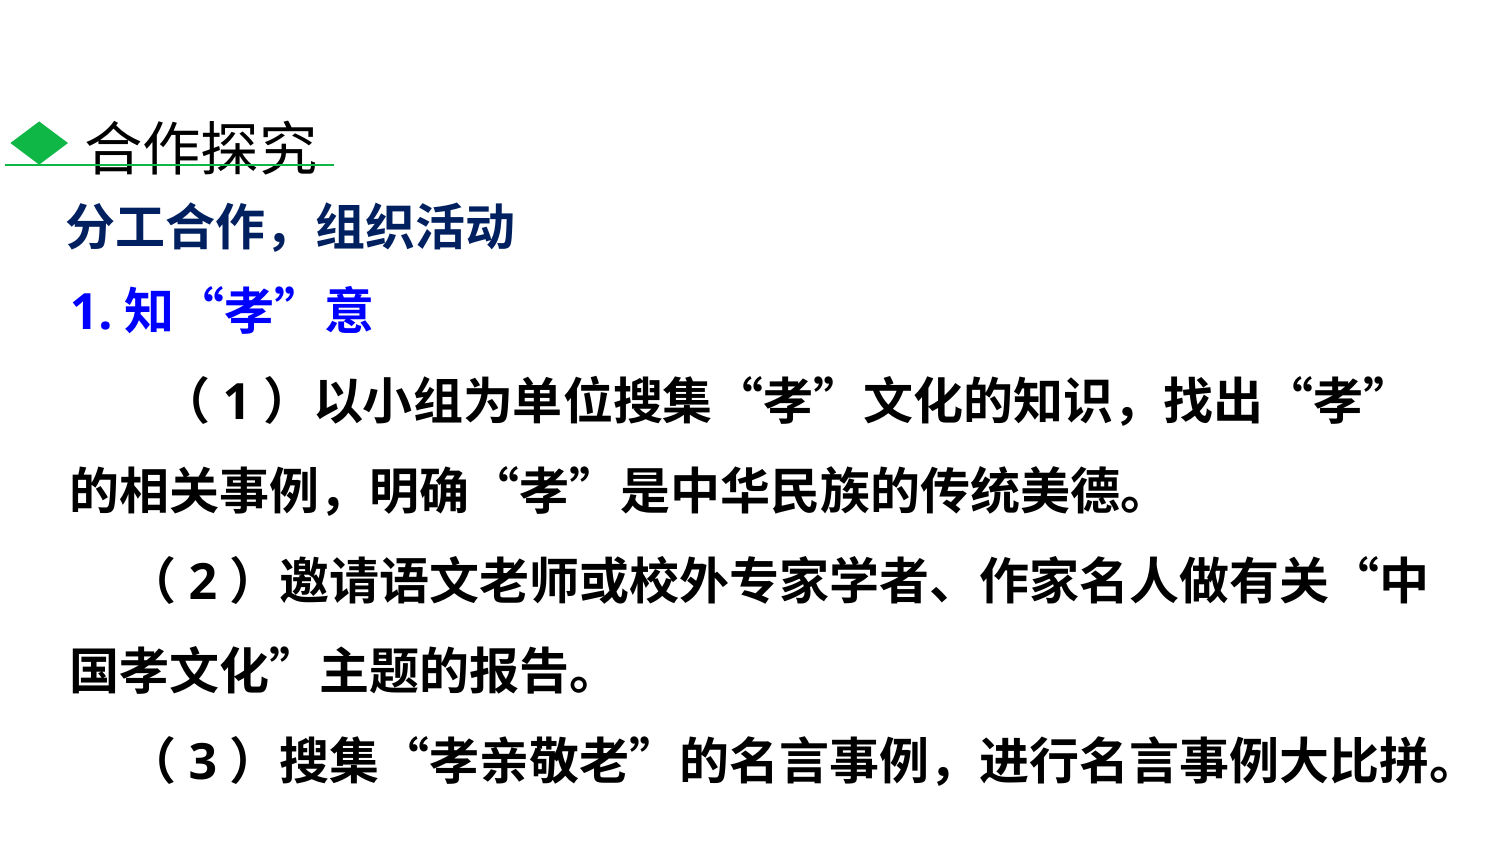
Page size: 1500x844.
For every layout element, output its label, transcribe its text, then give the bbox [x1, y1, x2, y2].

text_box 1.知“孝”意 （1）以小组为单位搜集“孝”文化的知识，找出“孝”的相关事例，明确“孝”是中华民族的传统美德。 （2）邀请语文老师或校外专家学者、作家名人做有关“中国孝文化”主题的报告。 （3）搜集“孝亲敬老”的名言事例，进行名言事例大比拼。 [55, 272, 1471, 844]
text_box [4, 105, 334, 191]
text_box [17, 187, 621, 264]
